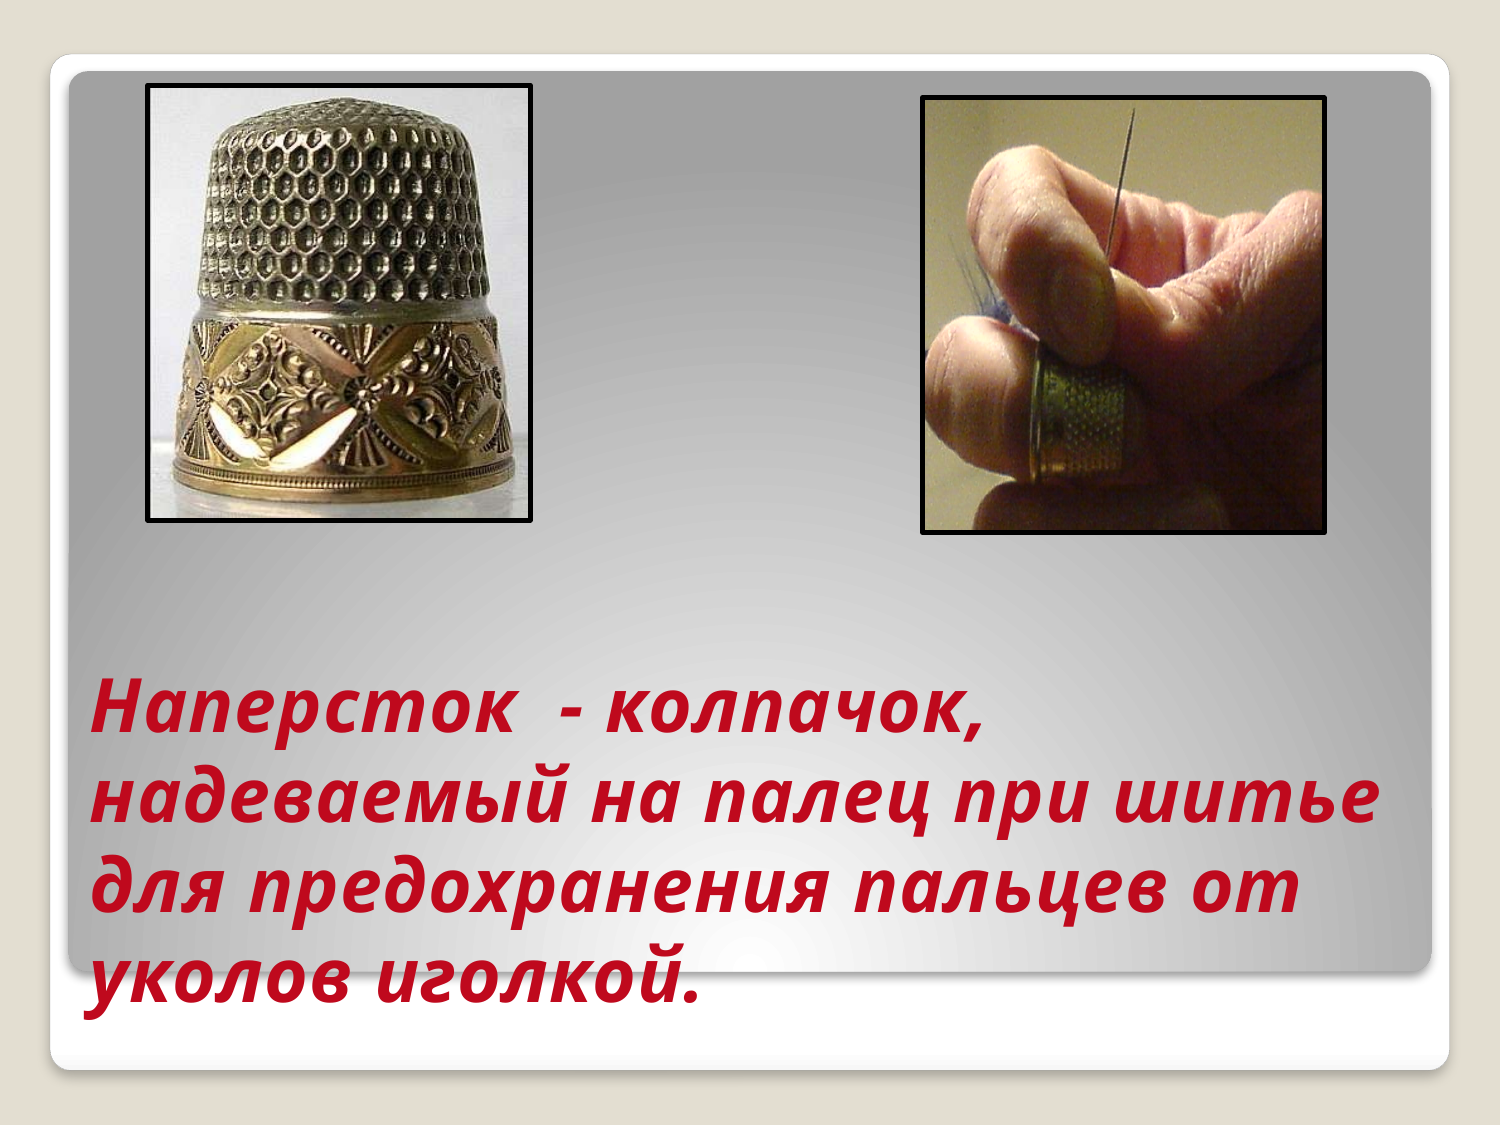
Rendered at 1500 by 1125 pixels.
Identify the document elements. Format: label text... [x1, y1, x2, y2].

picture [149, 87, 529, 519]
picture [924, 99, 1323, 531]
title Наперсток - колпачок, надеваемый на палец при шитье для предохранения пальцев от уколов иголкой. [75, 45, 1425, 1025]
